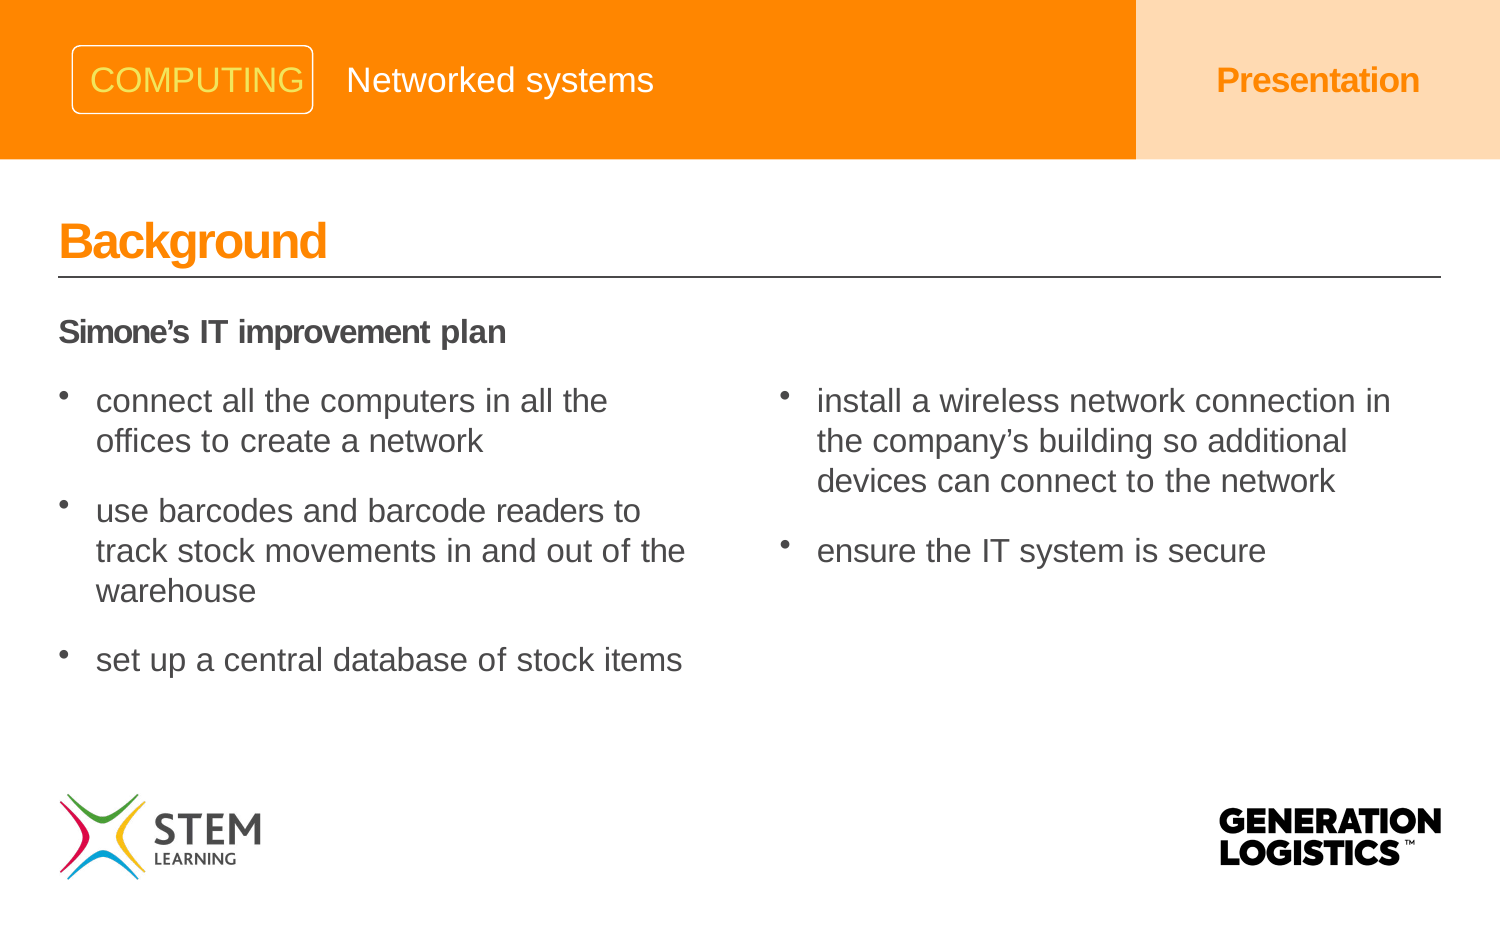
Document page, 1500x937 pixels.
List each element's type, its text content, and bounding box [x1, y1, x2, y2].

text_box Background [56, 205, 331, 268]
picture [1219, 807, 1441, 866]
text_box [72, 45, 313, 114]
title Networked systems [344, 55, 665, 214]
picture [59, 793, 261, 880]
text_box Simone’s IT improvement plan connect all the computers in all the offices to create a network use barcodes and barcode readers to track stock movements in and out of the warehouse set up a central database of stock items [56, 308, 691, 679]
text_box install a wireless network connection in the company’s building so additional devices can connect to the network ensure the IT system is secure [777, 377, 1397, 569]
text_box Presentation [1214, 55, 1423, 100]
